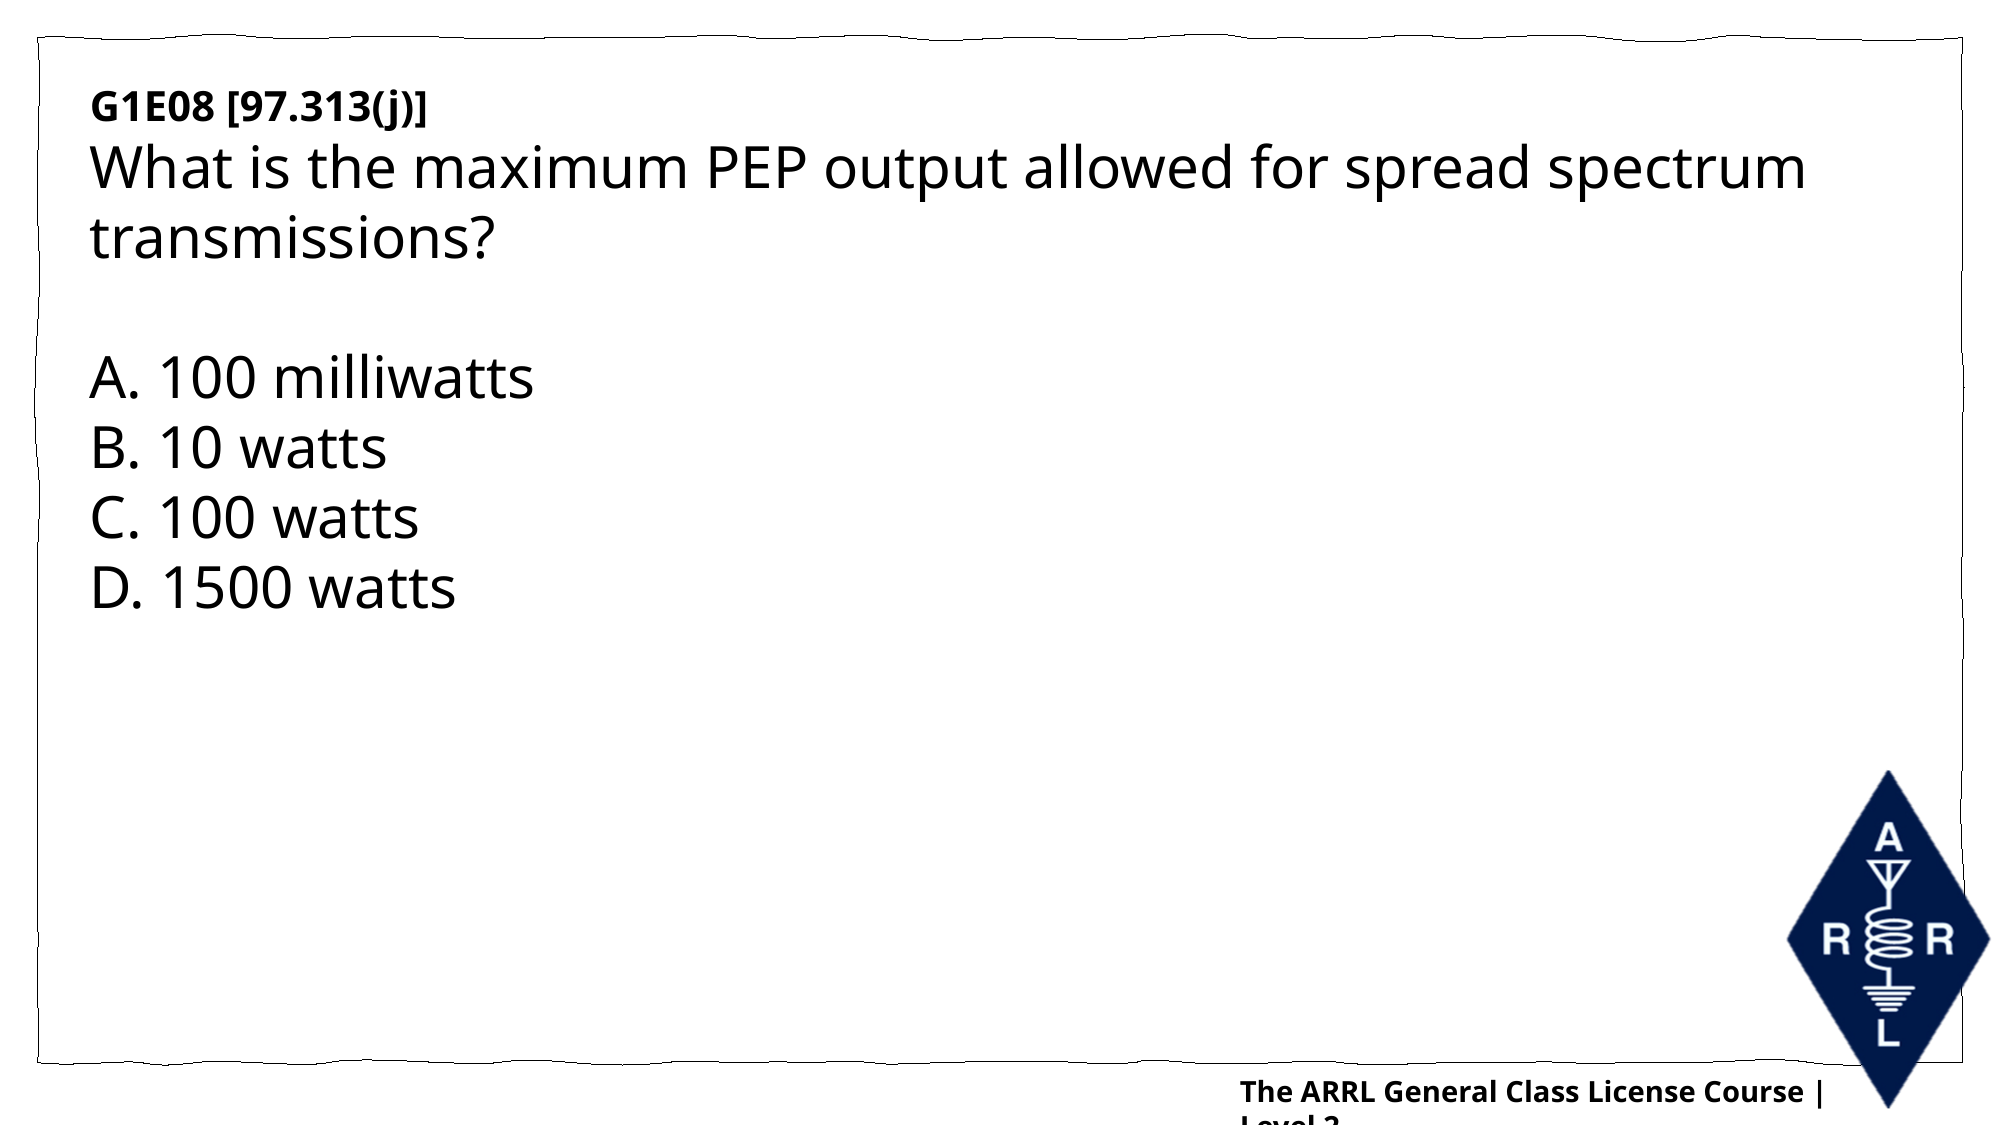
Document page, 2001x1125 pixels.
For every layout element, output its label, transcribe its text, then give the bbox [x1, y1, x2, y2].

text_box G1E08 [97.313(j)] What is the maximum PEP output allowed for spread spectrum transmissions? A. 100 milliwatts B. 10 watts C. 100 watts D. 1500 watts [75, 72, 1850, 628]
picture [1773, 752, 1999, 1125]
